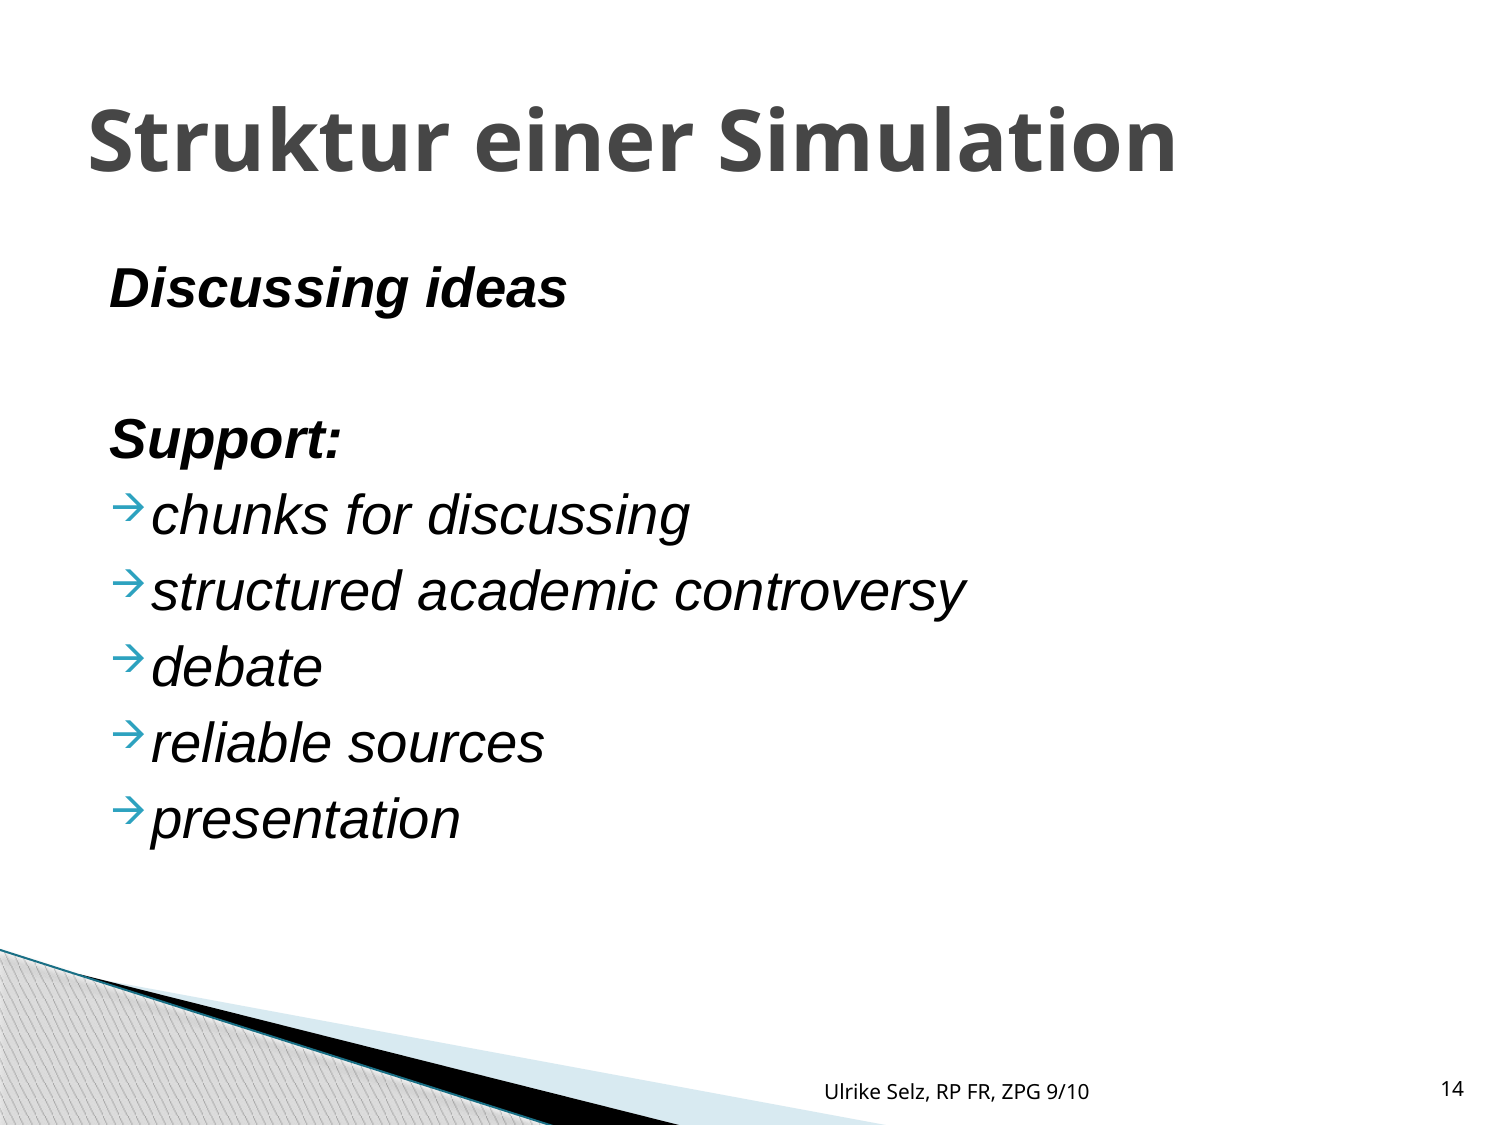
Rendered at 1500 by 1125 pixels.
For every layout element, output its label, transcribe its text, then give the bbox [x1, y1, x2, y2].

text_box Ulrike Selz, RP FR, ZPG 9/10 [718, 1051, 1105, 1112]
title Struktur einer Simulation [72, 43, 1423, 232]
list Discussing ideas Support: chunks for discussing structured academic controversy debate reliable sources presentation [76, 243, 1428, 987]
slide_number 14 [1418, 1051, 1479, 1112]
